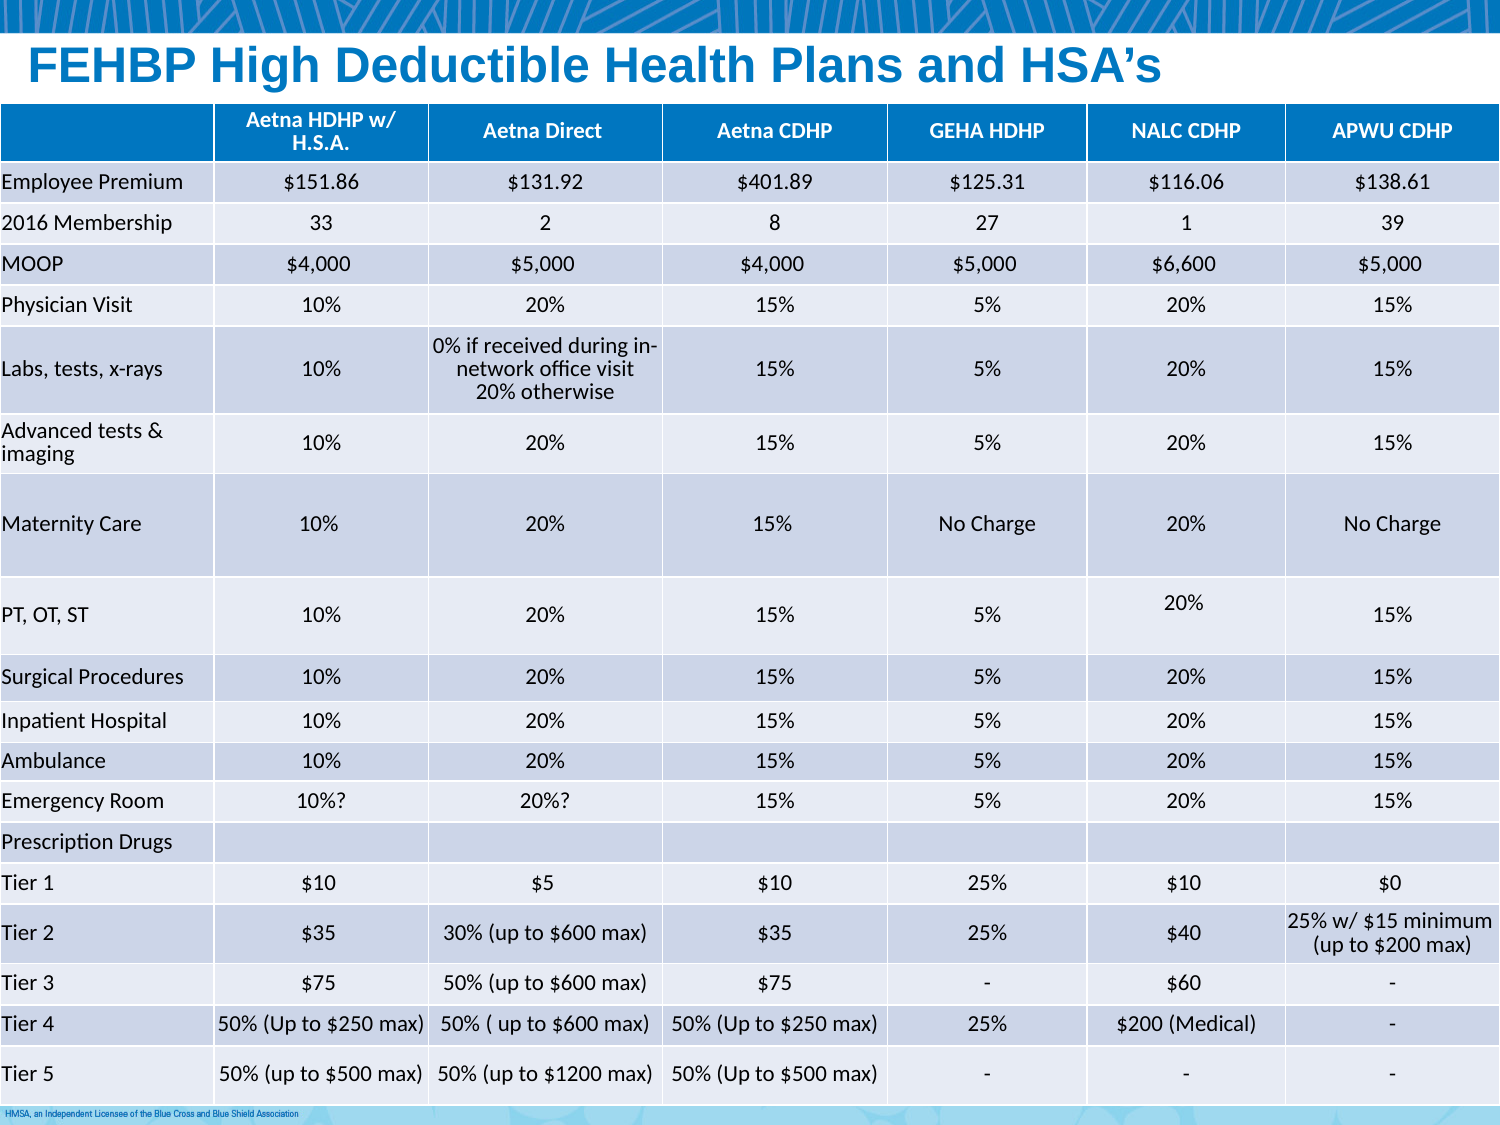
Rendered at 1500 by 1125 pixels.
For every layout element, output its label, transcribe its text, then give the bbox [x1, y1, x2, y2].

table_cell 15% [1286, 655, 1499, 701]
table_cell 20% [1088, 415, 1285, 473]
table_header Aetna CDHP [663, 104, 887, 161]
table_cell No Charge [888, 474, 1086, 576]
table_cell 20% [1088, 782, 1285, 821]
table_cell $35 [663, 905, 887, 963]
table_cell [1088, 823, 1285, 862]
table_cell 25% [888, 1006, 1086, 1045]
table_cell - [888, 964, 1086, 1004]
table_cell 8 [663, 204, 887, 243]
picture [0, 1106, 1500, 1125]
table_cell 15% [1286, 702, 1499, 742]
table_cell 15% [663, 474, 887, 576]
table_header NALC CDHP [1088, 104, 1285, 161]
table_cell 20% [1088, 702, 1285, 742]
table_cell [663, 823, 887, 862]
table_cell $5 [429, 864, 662, 903]
table_cell $5,000 [429, 245, 662, 284]
table_cell 20% [429, 655, 662, 701]
table_cell 25% [888, 864, 1086, 903]
table_cell 50% ( up to $600 max) [429, 1006, 662, 1045]
table_cell 39 [1286, 204, 1499, 243]
table_cell 15% [1286, 782, 1499, 821]
table_cell 50% (up to $600 max) [429, 964, 662, 1004]
table_cell 15% [1286, 327, 1499, 413]
table_cell Maternity Care [1, 474, 213, 576]
table_cell $35 [215, 905, 428, 963]
table_cell $10 [1088, 864, 1285, 903]
table_cell 5% [888, 327, 1086, 413]
table_cell 5% [888, 702, 1086, 742]
table_cell Advanced tests & imaging [1, 415, 213, 473]
table_cell - [1286, 1006, 1499, 1045]
table_cell $0 [1286, 864, 1499, 903]
table_cell $125.31 [888, 163, 1086, 202]
table_cell 10% [215, 474, 428, 576]
table_cell 10% [215, 578, 428, 654]
table_cell [888, 823, 1086, 862]
table_cell [1286, 823, 1499, 862]
table_header Aetna HDHP w/ H.S.A. [215, 104, 428, 161]
table_cell 20% [429, 578, 662, 654]
table_header APWU CDHP [1286, 104, 1499, 161]
table_cell 20% [429, 415, 662, 473]
table_cell 1 [1088, 204, 1285, 243]
table_cell Labs, tests, x-rays [1, 327, 213, 413]
table_cell Tier 1 [1, 864, 213, 903]
table_cell 50% (Up to $250 max) [215, 1006, 428, 1045]
table_cell 15% [663, 286, 887, 325]
table_cell $4,000 [215, 245, 428, 284]
table_cell 10%? [215, 782, 428, 821]
table_cell 10% [215, 415, 428, 473]
table_cell 15% [663, 327, 887, 413]
table_header Aetna Direct [429, 104, 662, 161]
table_cell 5% [888, 782, 1086, 821]
table_cell 20% [429, 743, 662, 780]
table_cell Prescription Drugs [1, 823, 213, 862]
table_cell Physician Visit [1, 286, 213, 325]
table_cell 5% [888, 655, 1086, 701]
table_cell 27 [888, 204, 1086, 243]
table_cell 15% [663, 702, 887, 742]
table_cell 50% (up to $500 max) [215, 1047, 428, 1104]
table_cell 5% [888, 578, 1086, 654]
table_cell [429, 823, 662, 862]
table_cell 15% [663, 782, 887, 821]
table_cell - [1088, 1047, 1285, 1104]
table_cell $5,000 [1286, 245, 1499, 284]
table_cell 15% [663, 578, 887, 654]
table_cell $131.92 [429, 163, 662, 202]
table_cell 10% [215, 286, 428, 325]
table_cell 20% [1088, 578, 1285, 654]
table_cell 33 [215, 204, 428, 243]
table_cell 20% [1088, 327, 1285, 413]
table_cell Tier 2 [1, 905, 213, 963]
table_cell 15% [1286, 743, 1499, 780]
picture [0, 0, 1500, 34]
table_cell $5,000 [888, 245, 1086, 284]
table_cell 20% [1088, 474, 1285, 576]
table_cell 20% [429, 702, 662, 742]
table_cell Tier 4 [1, 1006, 213, 1045]
table_cell 10% [215, 327, 428, 413]
table_cell 20% [1088, 655, 1285, 701]
table_cell Tier 5 [1, 1047, 213, 1104]
table_cell 2016 Membership [1, 204, 213, 243]
table_cell 15% [663, 655, 887, 701]
table_cell 20% [1088, 743, 1285, 780]
table_cell No Charge [1286, 474, 1499, 576]
table_cell 25% [888, 905, 1086, 963]
table_cell $40 [1088, 905, 1285, 963]
table_cell PT, OT, ST [1, 578, 213, 654]
table_cell 2 [429, 204, 662, 243]
table_header [1, 104, 213, 161]
table_cell 10% [215, 702, 428, 742]
table_cell $401.89 [663, 163, 887, 202]
table_cell MOOP [1, 245, 213, 284]
table_cell 0% if received during in-network office visit 20% otherwise [429, 327, 662, 413]
table_cell $75 [663, 964, 887, 1004]
table_cell 20%? [429, 782, 662, 821]
table_cell 10% [215, 743, 428, 780]
table_cell 15% [1286, 578, 1499, 654]
table_cell 5% [888, 743, 1086, 780]
table_cell 10% [215, 655, 428, 701]
title FEHBP High Deductible Health Plans and HSA’s [12, 28, 1363, 96]
table_cell $60 [1088, 964, 1285, 1004]
table_cell Inpatient Hospital [1, 702, 213, 742]
table_cell Surgical Procedures [1, 655, 213, 701]
table_cell Emergency Room [1, 782, 213, 821]
table_cell 15% [1286, 415, 1499, 473]
table_cell 5% [888, 286, 1086, 325]
table_cell 15% [663, 743, 887, 780]
table_cell 15% [1286, 286, 1499, 325]
table_cell $116.06 [1088, 163, 1285, 202]
table_cell $10 [663, 864, 887, 903]
table_cell 30% (up to $600 max) [429, 905, 662, 963]
table_cell Ambulance [1, 743, 213, 780]
table_cell - [888, 1047, 1086, 1104]
table_cell Employee Premium [1, 163, 213, 202]
table_cell $151.86 [215, 163, 428, 202]
table_header GEHA HDHP [888, 104, 1086, 161]
table_cell 5% [888, 415, 1086, 473]
table_cell - [1286, 964, 1499, 1004]
table_cell $75 [215, 964, 428, 1004]
table_cell Tier 3 [1, 964, 213, 1004]
table_cell 20% [1088, 286, 1285, 325]
table_cell 50% (Up to $500 max) [663, 1047, 887, 1104]
table_cell 25% w/ $15 minimum (up to $200 max) [1286, 905, 1499, 963]
table_cell - [1286, 1047, 1499, 1104]
table_cell $138.61 [1286, 163, 1499, 202]
table_cell 15% [663, 415, 887, 473]
table_cell $6,600 [1088, 245, 1285, 284]
table_cell 50% (Up to $250 max) [663, 1006, 887, 1045]
table_cell $10 [215, 864, 428, 903]
table_cell $4,000 [663, 245, 887, 284]
table_cell 50% (up to $1200 max) [429, 1047, 662, 1104]
table_cell $200 (Medical) [1088, 1006, 1285, 1045]
table_cell 20% [429, 286, 662, 325]
table_cell 20% [429, 474, 662, 576]
table_cell [215, 823, 428, 862]
